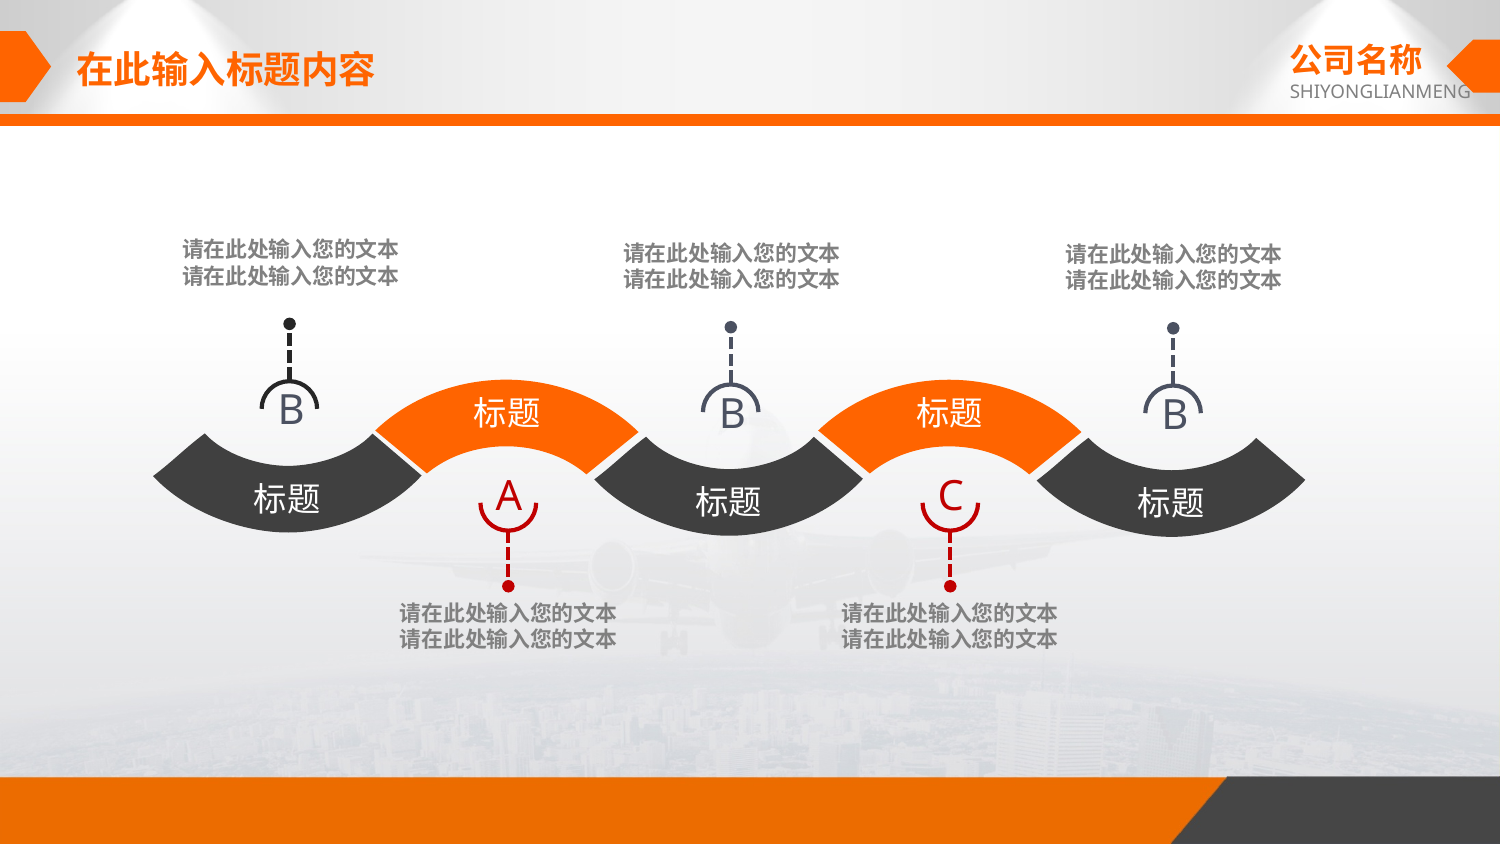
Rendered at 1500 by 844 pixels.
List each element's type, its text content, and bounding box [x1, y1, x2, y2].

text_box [135, 228, 446, 533]
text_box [769, 379, 1128, 700]
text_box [1019, 232, 1330, 538]
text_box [576, 231, 888, 537]
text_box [1294, 31, 1500, 111]
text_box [326, 379, 686, 700]
text_box 在此输入标题内容 [61, 38, 392, 98]
picture [0, 0, 1500, 114]
picture [0, 126, 1500, 844]
